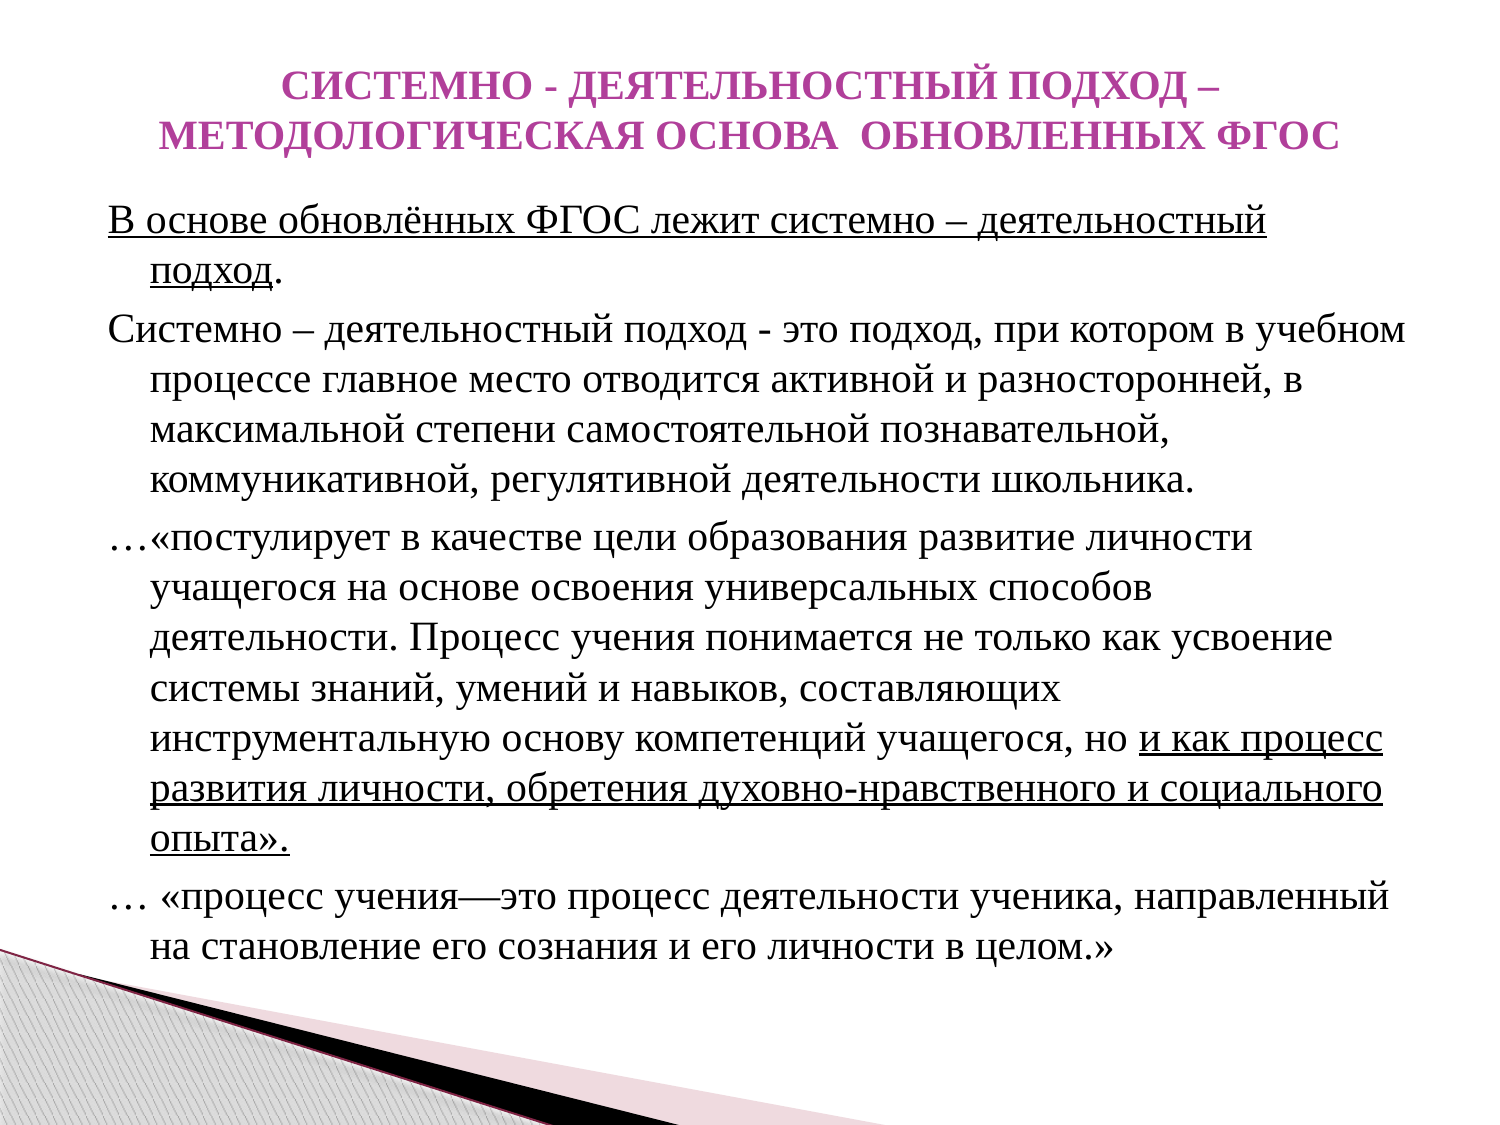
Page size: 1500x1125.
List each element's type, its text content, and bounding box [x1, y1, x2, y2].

list В основе обновлённых ФГОС лежит системно – деятельностный подход. Системно – деятельностный подход - это подход, при котором в учебном процессе главное место отводится активной и разносторонней, в максимальной степени самостоятельной познавательной, коммуникативной, регулятивной деятельности школьника. …«постулирует в качестве цели образования развитие личности учащегося на основе освоения универсальных способов деятельности. Процесс учения понимается не только как усвоение системы знаний, умений и навыков, составляющих инструментальную основу компетенций учащегося, но и как процесс развития личности, обретения духовно-нравственного и социального опыта». … «процесс учения—это процесс деятельности ученика, направленный на становление его сознания и его личности в целом.» [75, 184, 1425, 1059]
title СИСТЕМНО - ДЕЯТЕЛЬНОСТНЫЙ ПОДХОД – МЕТОДОЛОГИЧЕСКАЯ ОСНОВА ОБНОВЛЕННЫХ ФГОС [75, 54, 1425, 161]
